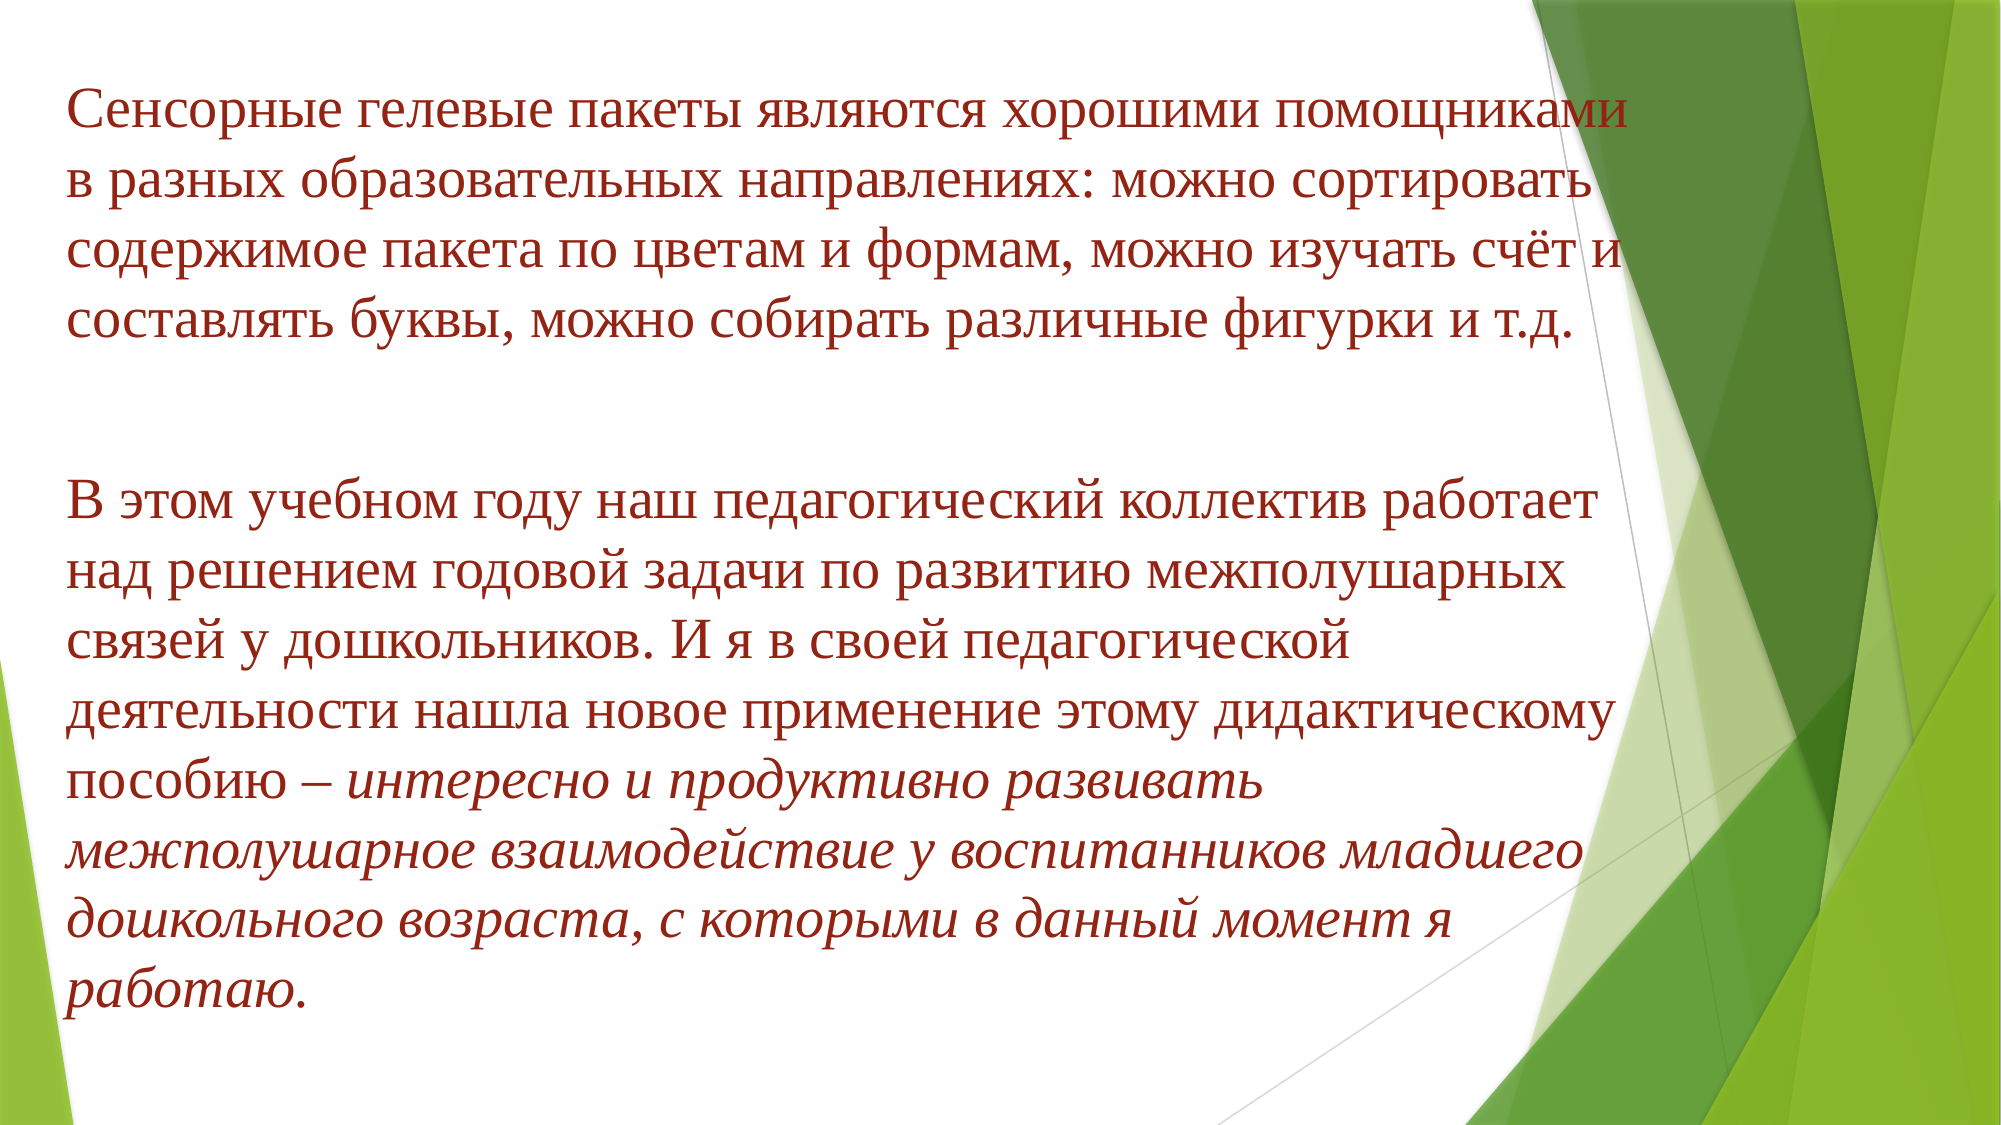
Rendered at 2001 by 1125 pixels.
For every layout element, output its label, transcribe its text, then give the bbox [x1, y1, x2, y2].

list Сенсорные гелевые пакеты являются хорошими помощниками в разных образовательных направлениях: можно сортировать содержимое пакета по цветам и формам, можно изучать счёт и составлять буквы, можно собирать различные фигурки и т.д. В этом учебном году наш педагогический коллектив работает над решением годовой задачи по развитию межполушарных связей у дошкольников. И я в своей педагогической деятельности нашла новое применение этому дидактическому пособию – интересно и продуктивно развивать межполушарное взаимодействие у воспитанников младшего дошкольного возраста, с которыми в данный момент я работаю. [51, 62, 1663, 1045]
